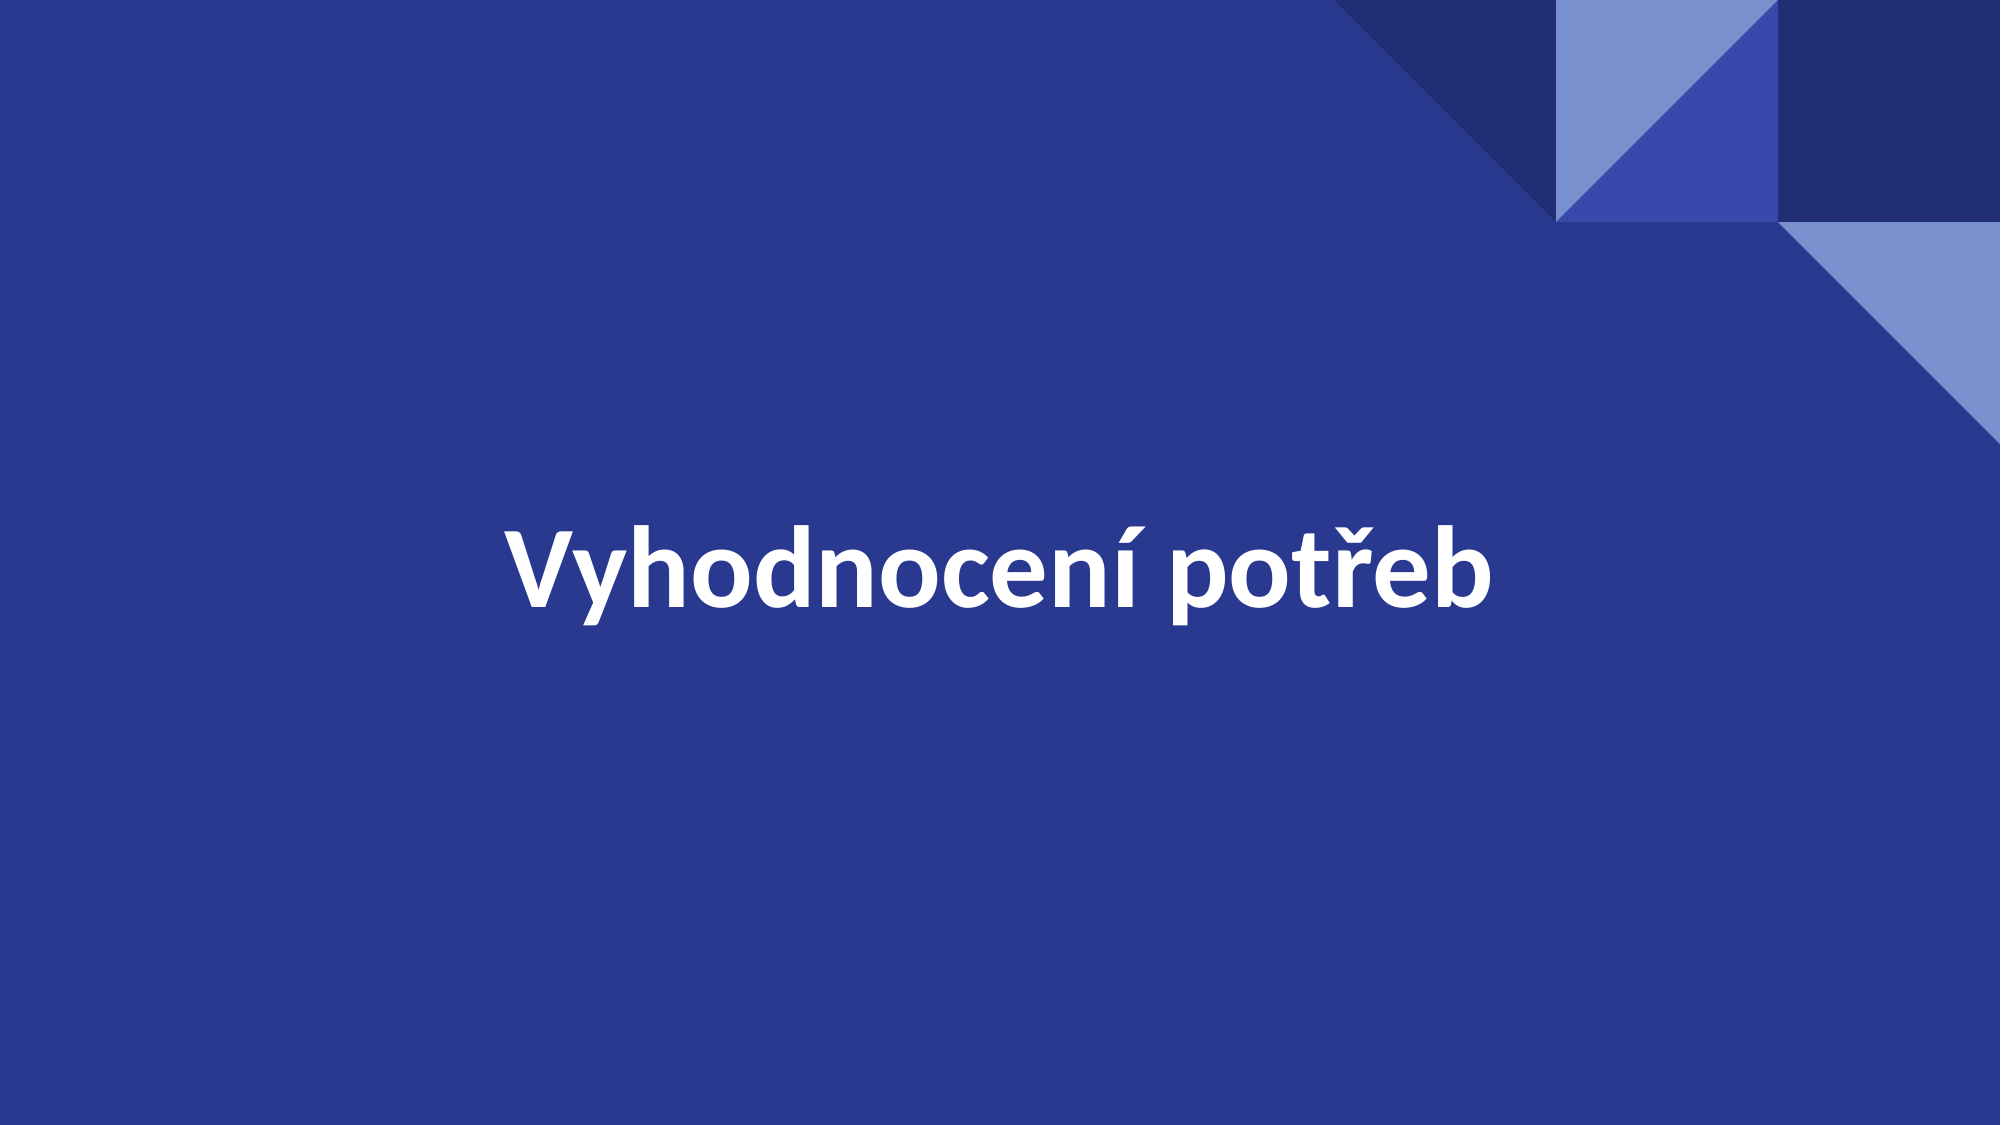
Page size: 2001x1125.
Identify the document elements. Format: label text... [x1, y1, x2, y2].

title Vyhodnocení potřeb [249, 485, 1750, 640]
